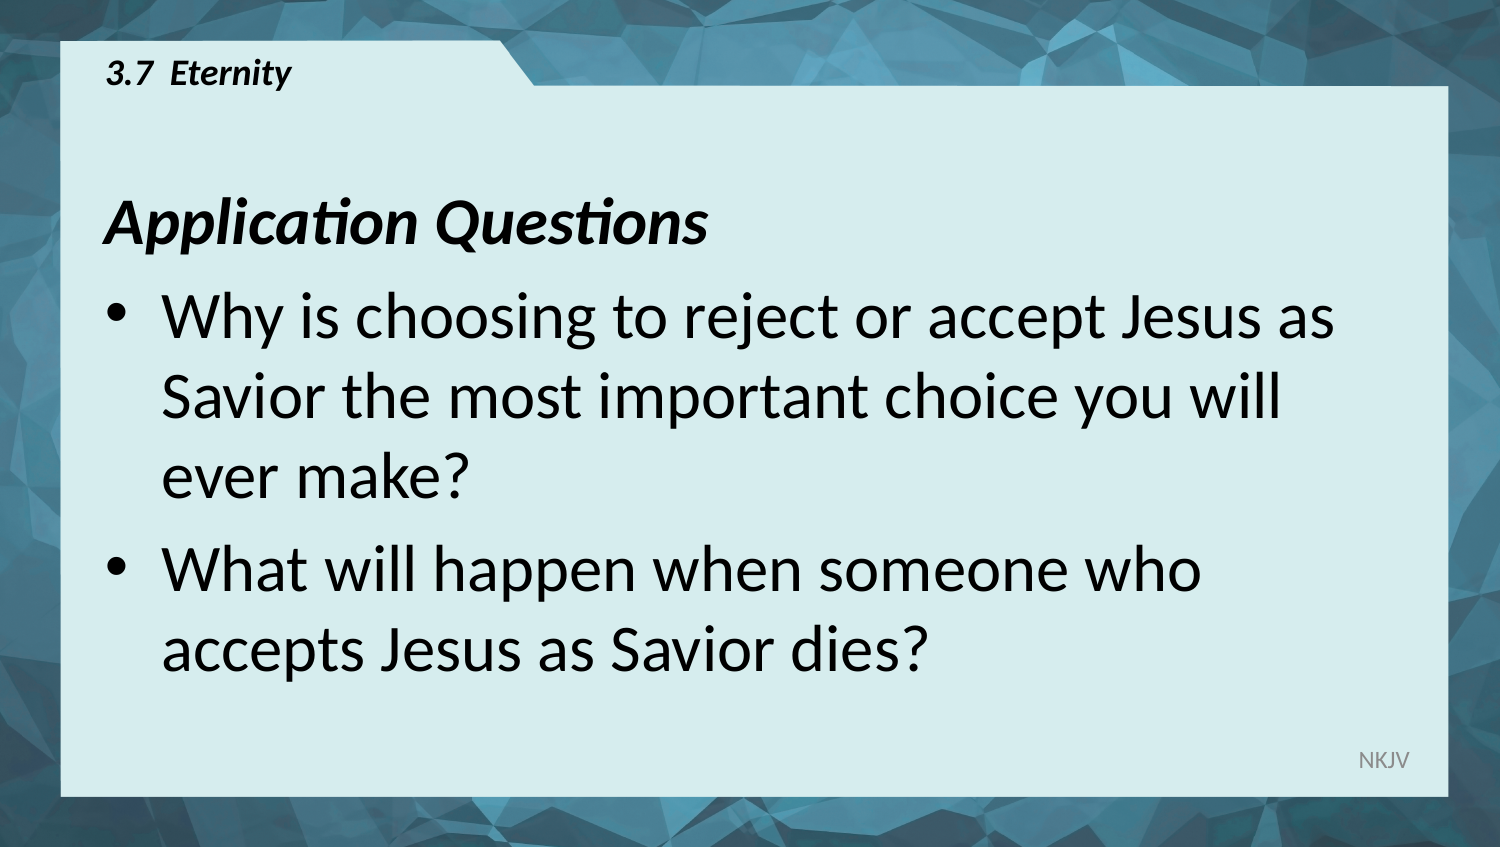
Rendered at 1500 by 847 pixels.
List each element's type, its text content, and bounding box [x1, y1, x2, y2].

picture [0, 0, 1500, 847]
title 3.7 Eternity [89, 33, 1420, 108]
footer NKJV [950, 736, 1425, 782]
list Application Questions Why is choosing to reject or accept Jesus as Savior the most important choice you will ever make? What will happen when someone who accepts Jesus as Savior dies? [89, 141, 1403, 722]
